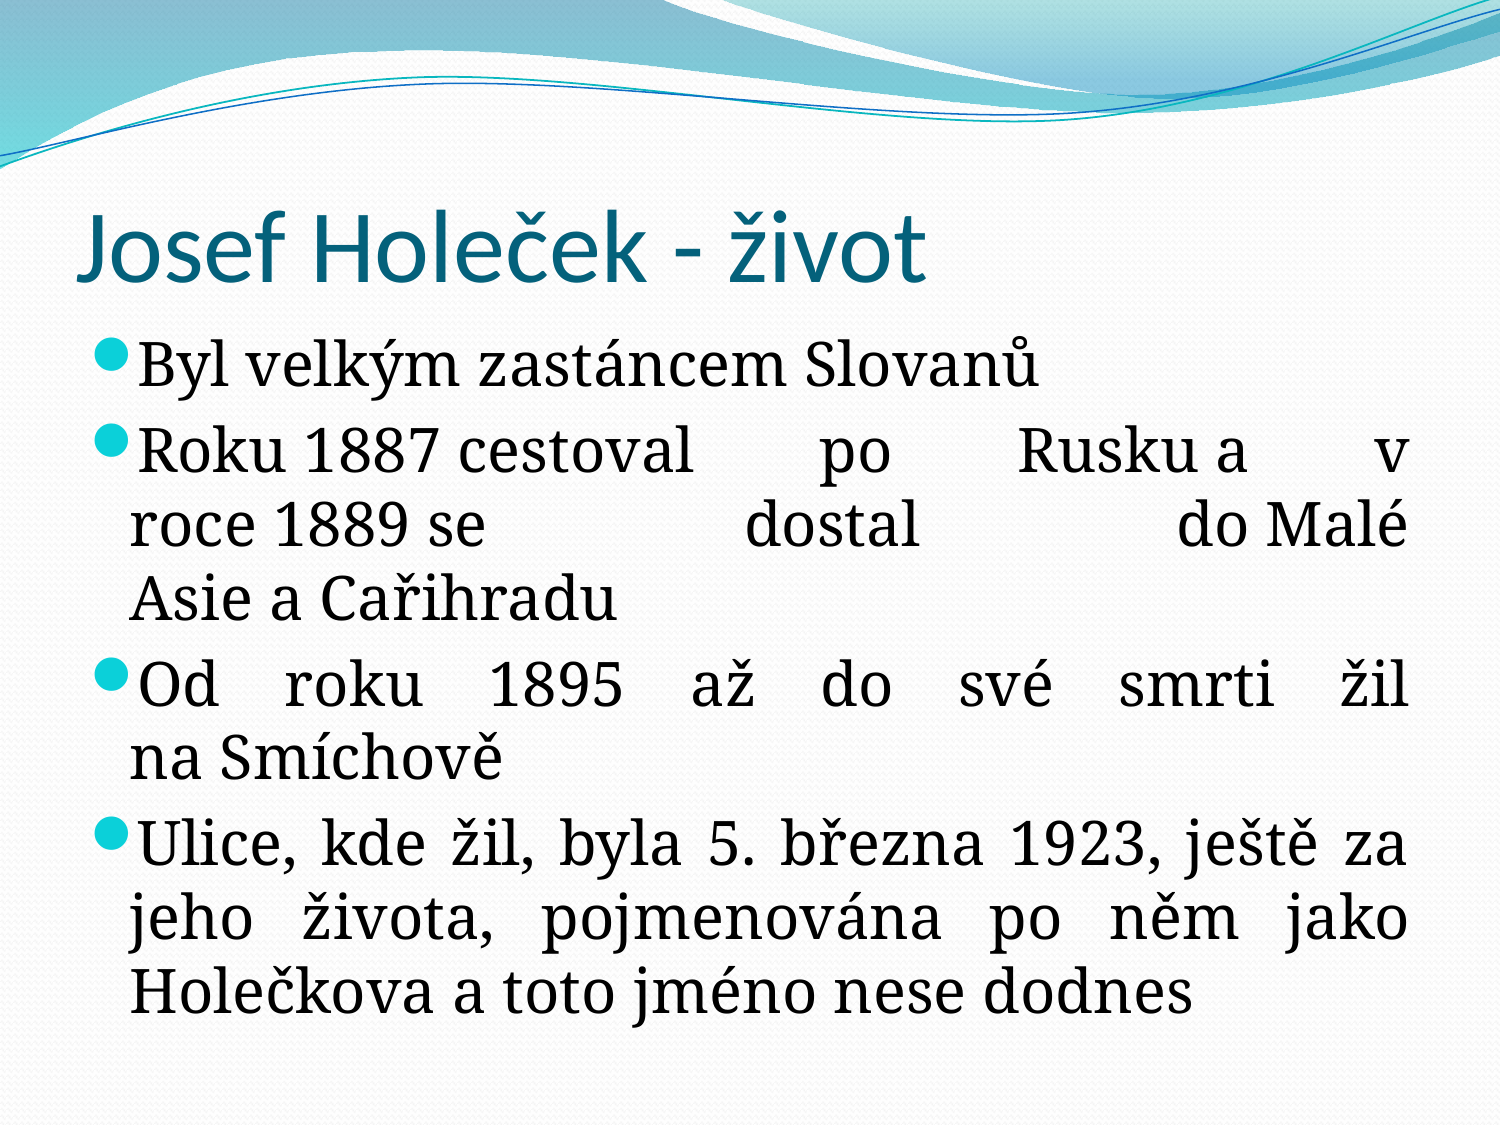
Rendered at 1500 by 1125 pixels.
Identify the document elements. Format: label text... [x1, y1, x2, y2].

list Byl velkým zastáncem Slovanů Roku 1887 cestoval po Rusku a v roce 1889 se dostal do Malé Asie a Cařihradu Od roku 1895 až do své smrti žil na Smíchově Ulice, kde žil, byla 5. března 1923, ještě za jeho života, pojmenována po něm jako Holečkova a toto jméno nese dodnes [75, 317, 1425, 1038]
title Josef Holeček - život [75, 115, 1425, 303]
